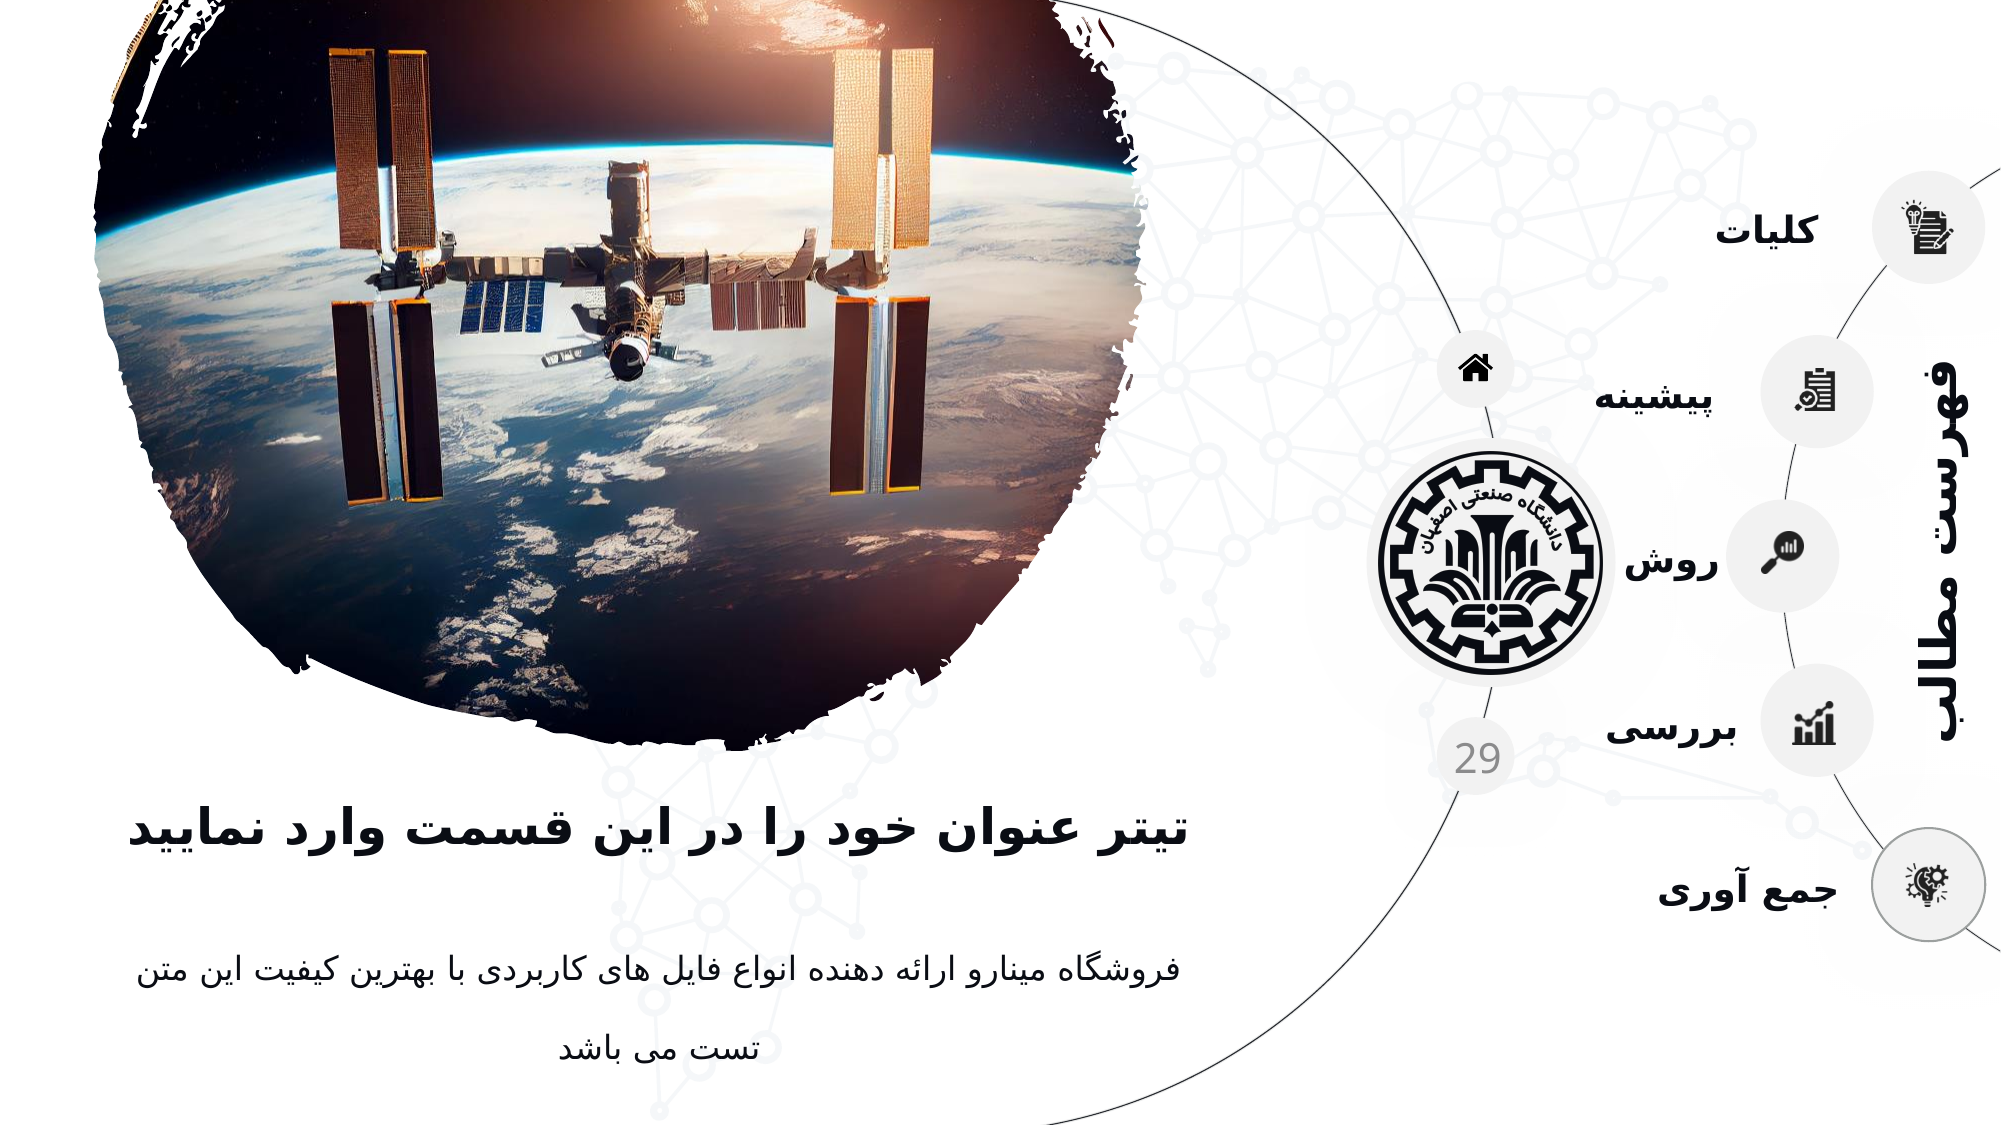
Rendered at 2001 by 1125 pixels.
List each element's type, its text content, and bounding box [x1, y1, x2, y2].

picture [1458, 350, 1493, 385]
picture [1792, 368, 1836, 412]
text_box پیشینه [1534, 363, 1774, 424]
text_box جمع آوری [1628, 857, 1868, 918]
picture [1905, 863, 1949, 907]
text_box بررسی [1552, 694, 1792, 755]
picture [1761, 531, 1804, 574]
picture [1378, 451, 1603, 675]
slide_number 29 [1421, 727, 1535, 788]
text_box تیتر عنوان خود را در این قسمت وارد نمایید [51, 787, 1268, 863]
text_box کلیات [1665, 198, 1868, 259]
text_box فهرست مطالب [1899, 328, 1974, 776]
picture [1792, 701, 1836, 745]
text_box روش [1603, 528, 1792, 588]
text_box فروشگاه مینارو ارائه دهنده انواع فایل های کاربردی با بهترین کیفیت این متن تست می باشد [118, 899, 1201, 1074]
picture [93, 0, 1149, 751]
picture [1899, 198, 1955, 255]
